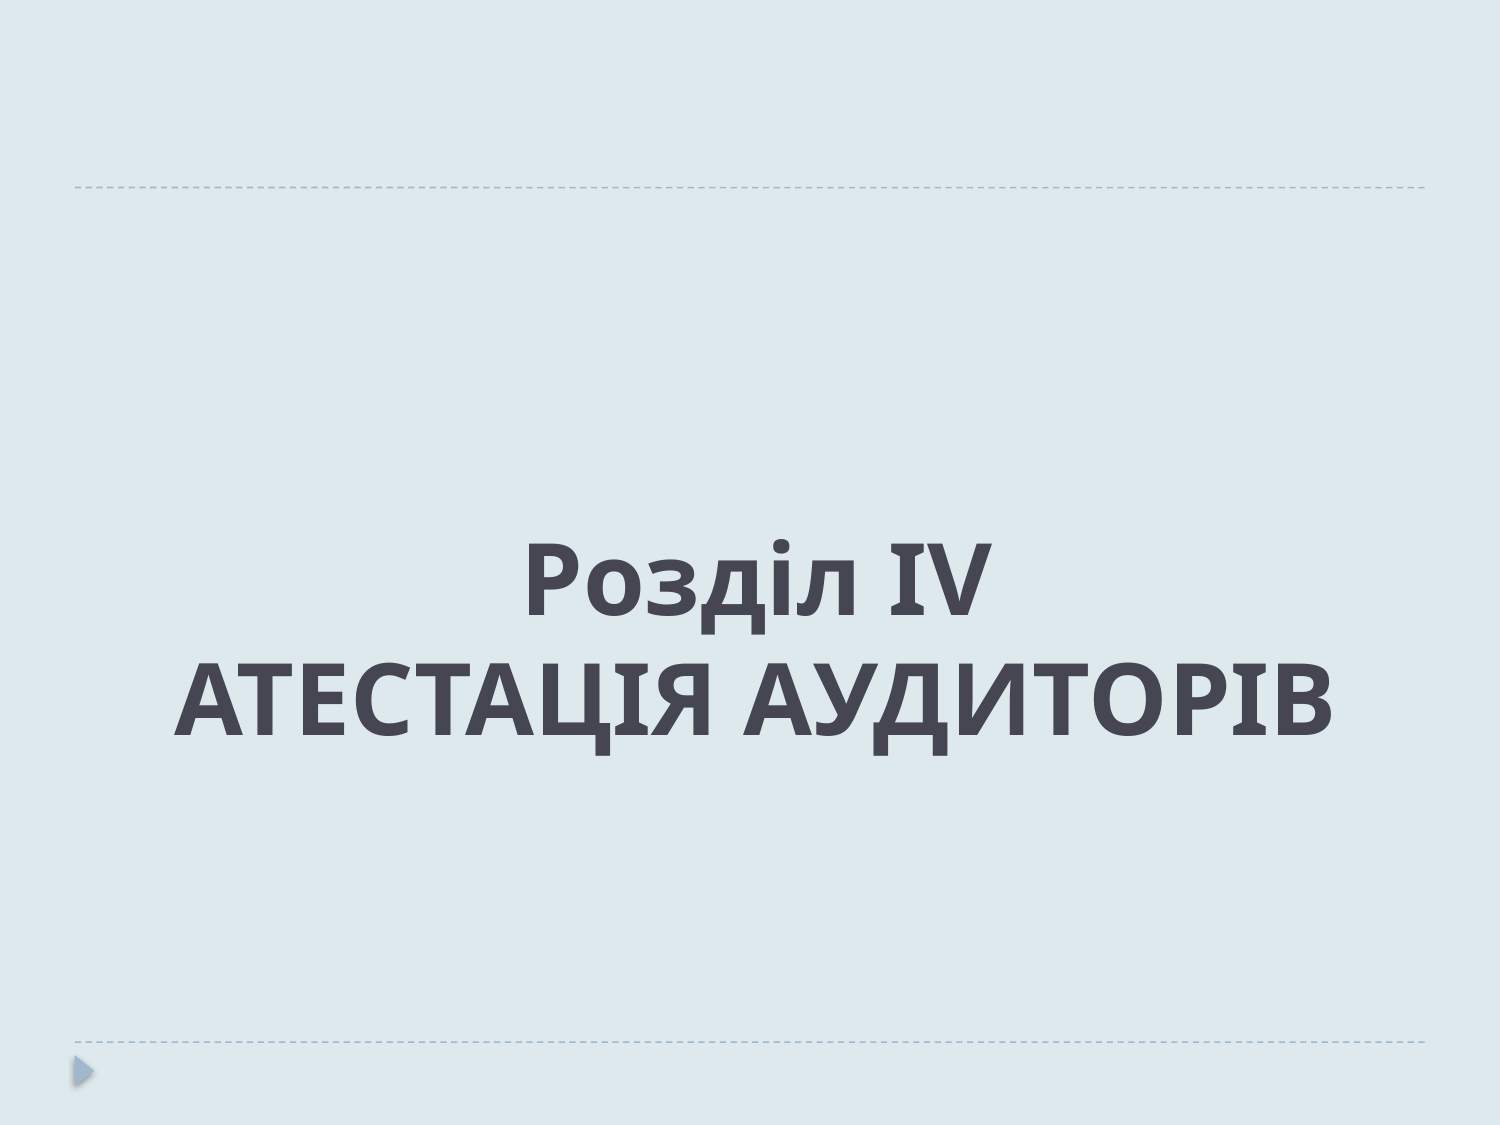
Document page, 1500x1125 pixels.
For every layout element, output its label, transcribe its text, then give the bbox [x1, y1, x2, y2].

title Розділ IV АТЕСТАЦІЯ АУДИТОРІВ [75, 24, 1438, 763]
